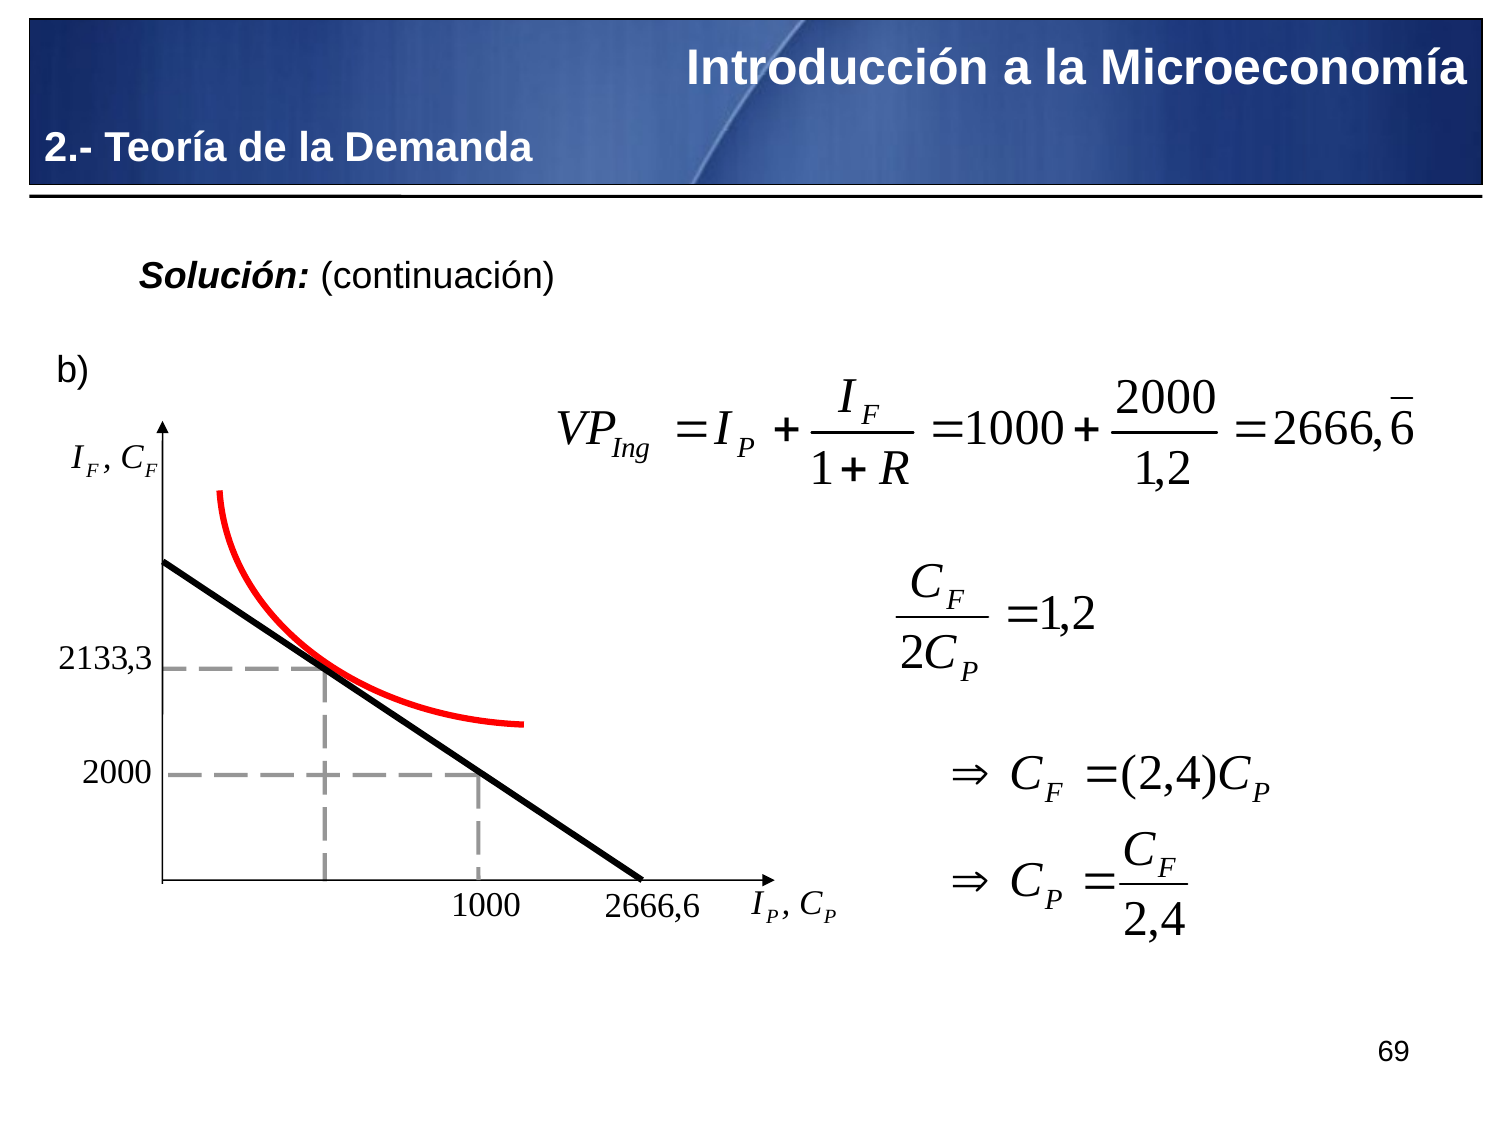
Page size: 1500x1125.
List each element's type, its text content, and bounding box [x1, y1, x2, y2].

text_box b) [41, 337, 105, 397]
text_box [887, 546, 1105, 693]
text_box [52, 420, 845, 933]
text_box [552, 361, 1424, 504]
text_box [29, 19, 1483, 185]
slide_number 69 [1074, 1024, 1426, 1103]
text_box 2.- Teoría de la Demanda [29, 112, 585, 178]
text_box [944, 739, 1282, 957]
text_box Solución: (continuación) [123, 243, 644, 304]
text_box Introducción a la Microeconomía [608, 26, 1483, 102]
